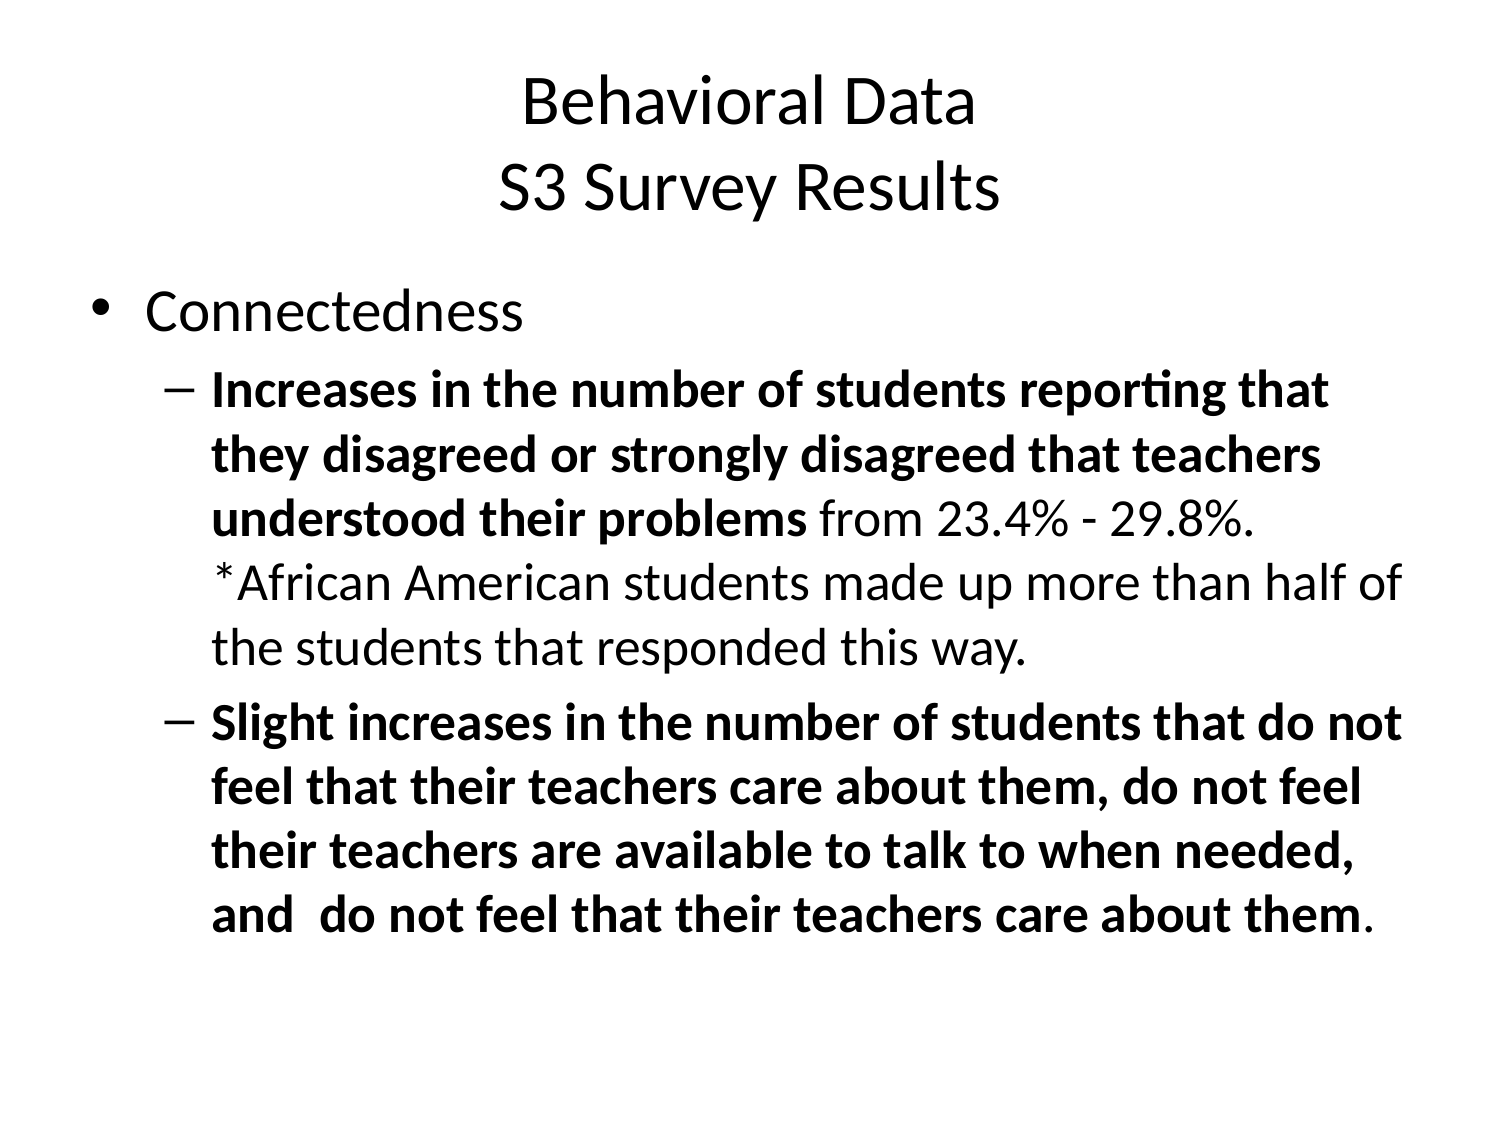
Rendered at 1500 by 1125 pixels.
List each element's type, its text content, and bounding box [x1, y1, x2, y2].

list Connectedness Increases in the number of students reporting that they disagreed or strongly disagreed that teachers understood their problems from 23.4% - 29.8%. *African American students made up more than half of the students that responded this way. Slight increases in the number of students that do not feel that their teachers care about them, do not feel their teachers are available to talk to when needed, and do not feel that their teachers care about them. [75, 262, 1425, 1005]
title Behavioral Data S3 Survey Results [75, 45, 1425, 233]
